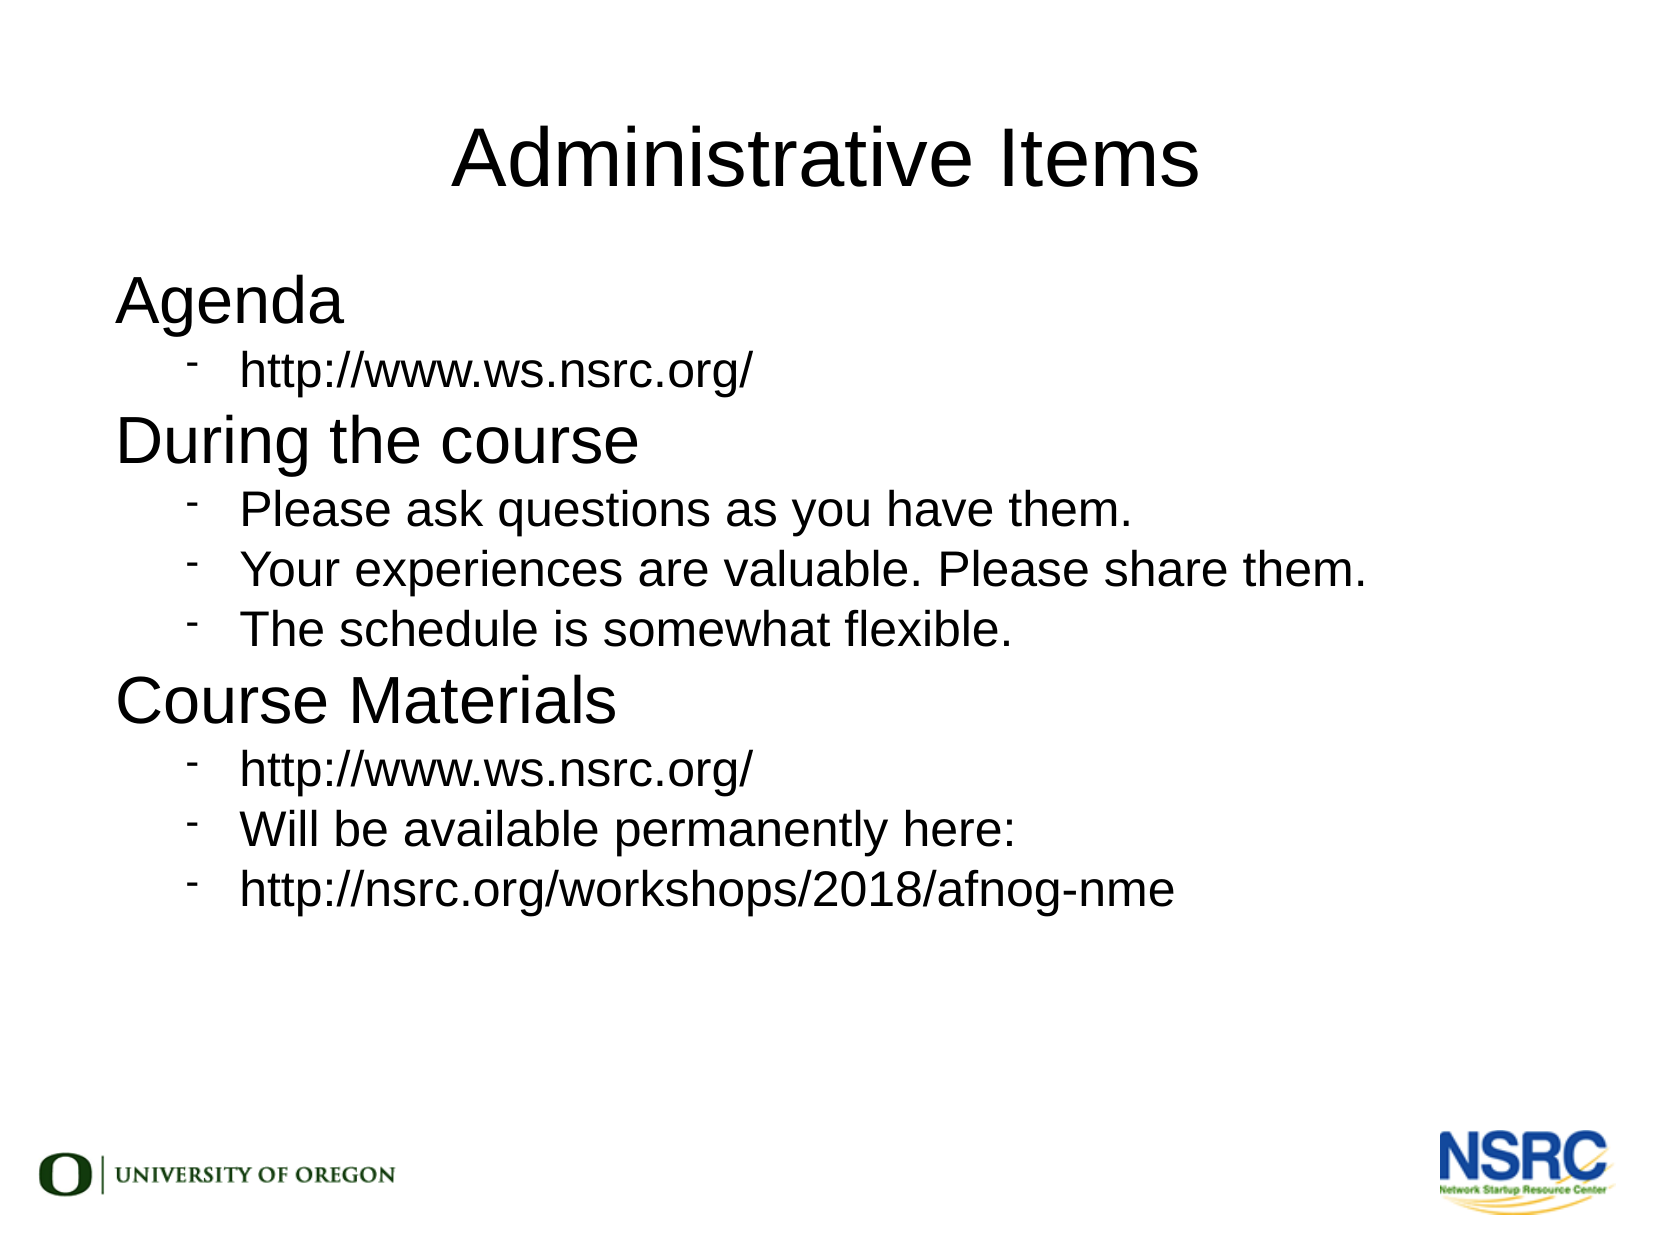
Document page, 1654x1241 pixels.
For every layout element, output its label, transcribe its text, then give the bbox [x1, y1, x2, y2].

picture [1440, 1130, 1616, 1215]
text_box Administrative Items [82, 49, 1571, 257]
text_box Agenda http://www.ws.nsrc.org/ During the course Please ask questions as you have them. Your experiences are valuable. Please share them. The schedule is somewhat flexible. Course Materials http://www.ws.nsrc.org/ Will be available permanently here: http://nsrc.org/workshops/2018/afnog-nme [82, 249, 1618, 996]
picture [37, 1151, 397, 1198]
